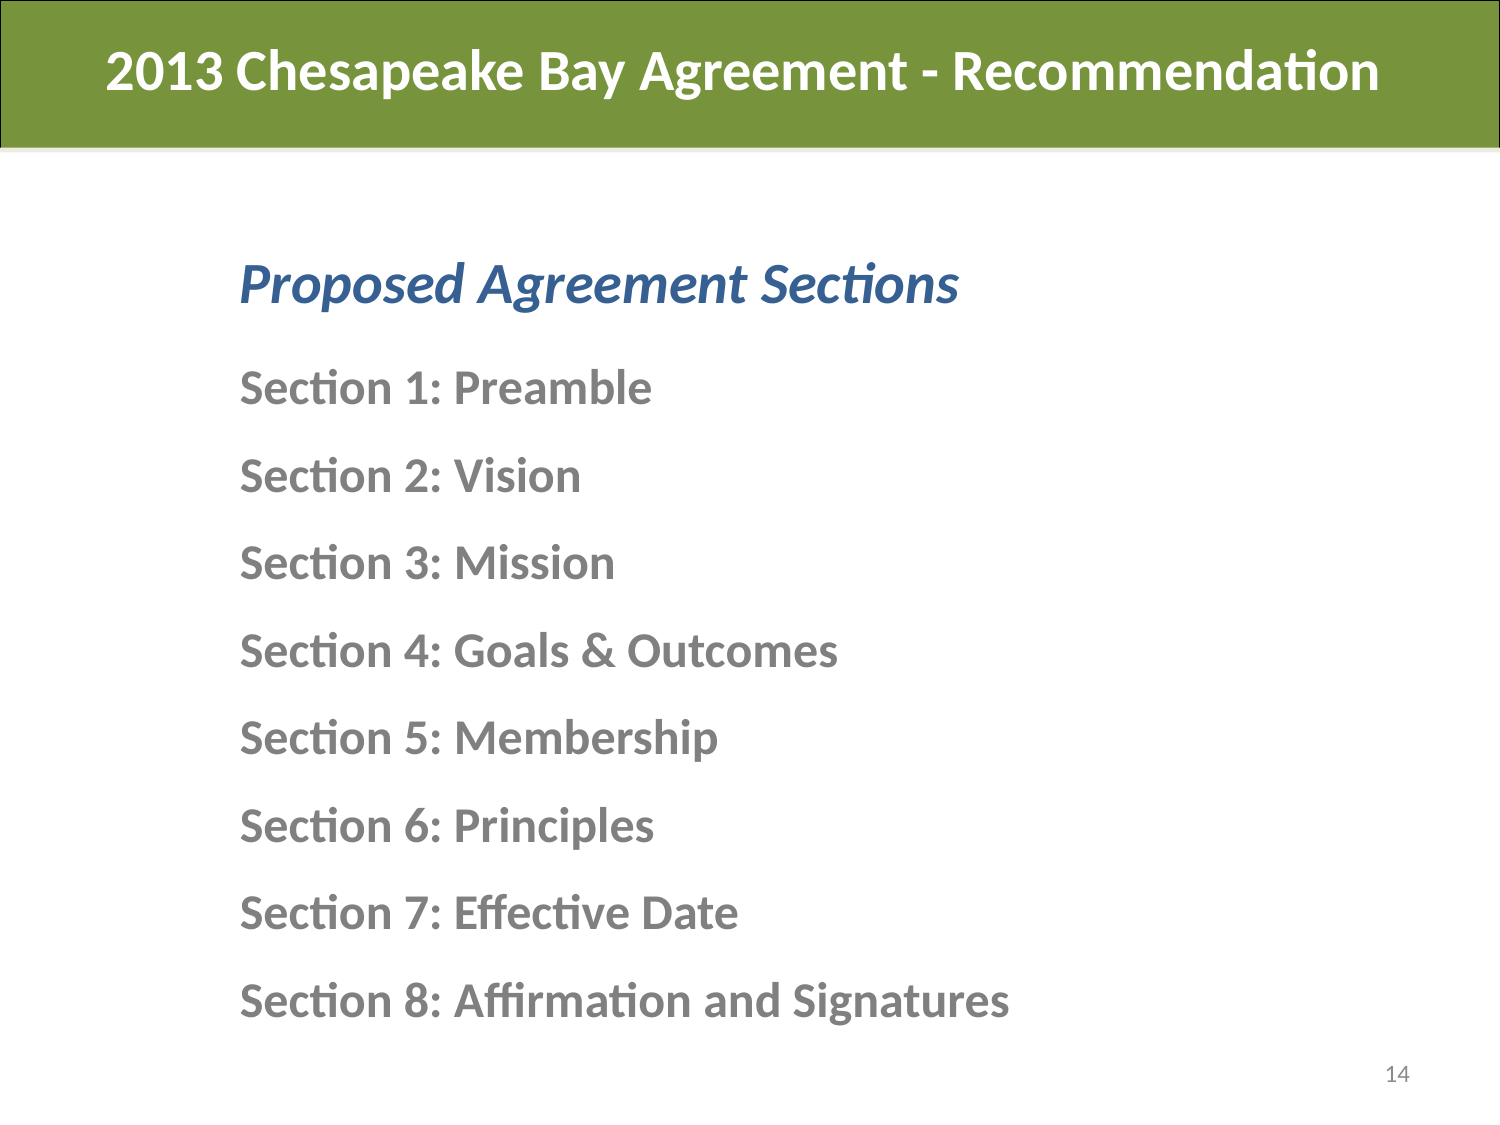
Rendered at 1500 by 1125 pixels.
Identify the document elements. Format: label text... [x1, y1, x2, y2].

text_box Proposed Agreement Sections Section 1: Preamble Section 2: Vision Section 3: Mission Section 4: Goals & Outcomes Section 5: Membership Section 6: Principles Section 7: Effective Date Section 8: Affirmation and Signatures [225, 237, 1300, 1035]
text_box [0, 0, 1500, 151]
slide_number 14 [1074, 1042, 1425, 1103]
